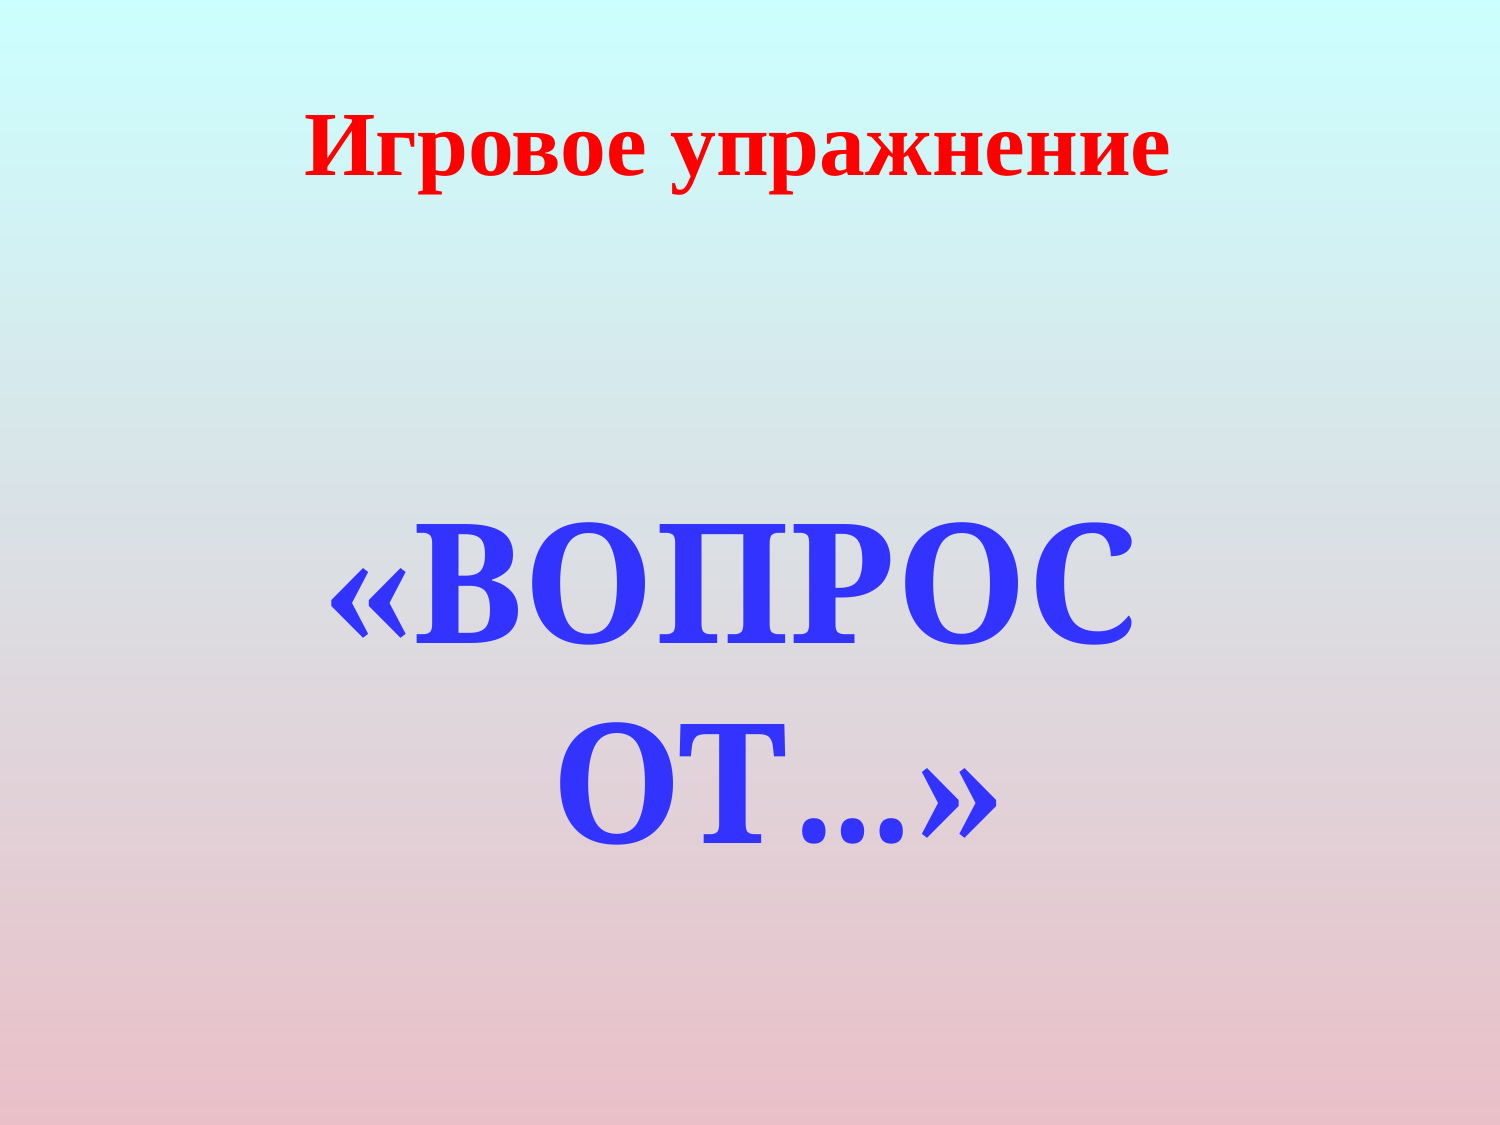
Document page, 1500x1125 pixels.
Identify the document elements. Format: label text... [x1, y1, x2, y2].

list «ВОПРОС ОТ…» [75, 262, 1425, 1005]
title Игровое упражнение [75, 45, 1425, 233]
